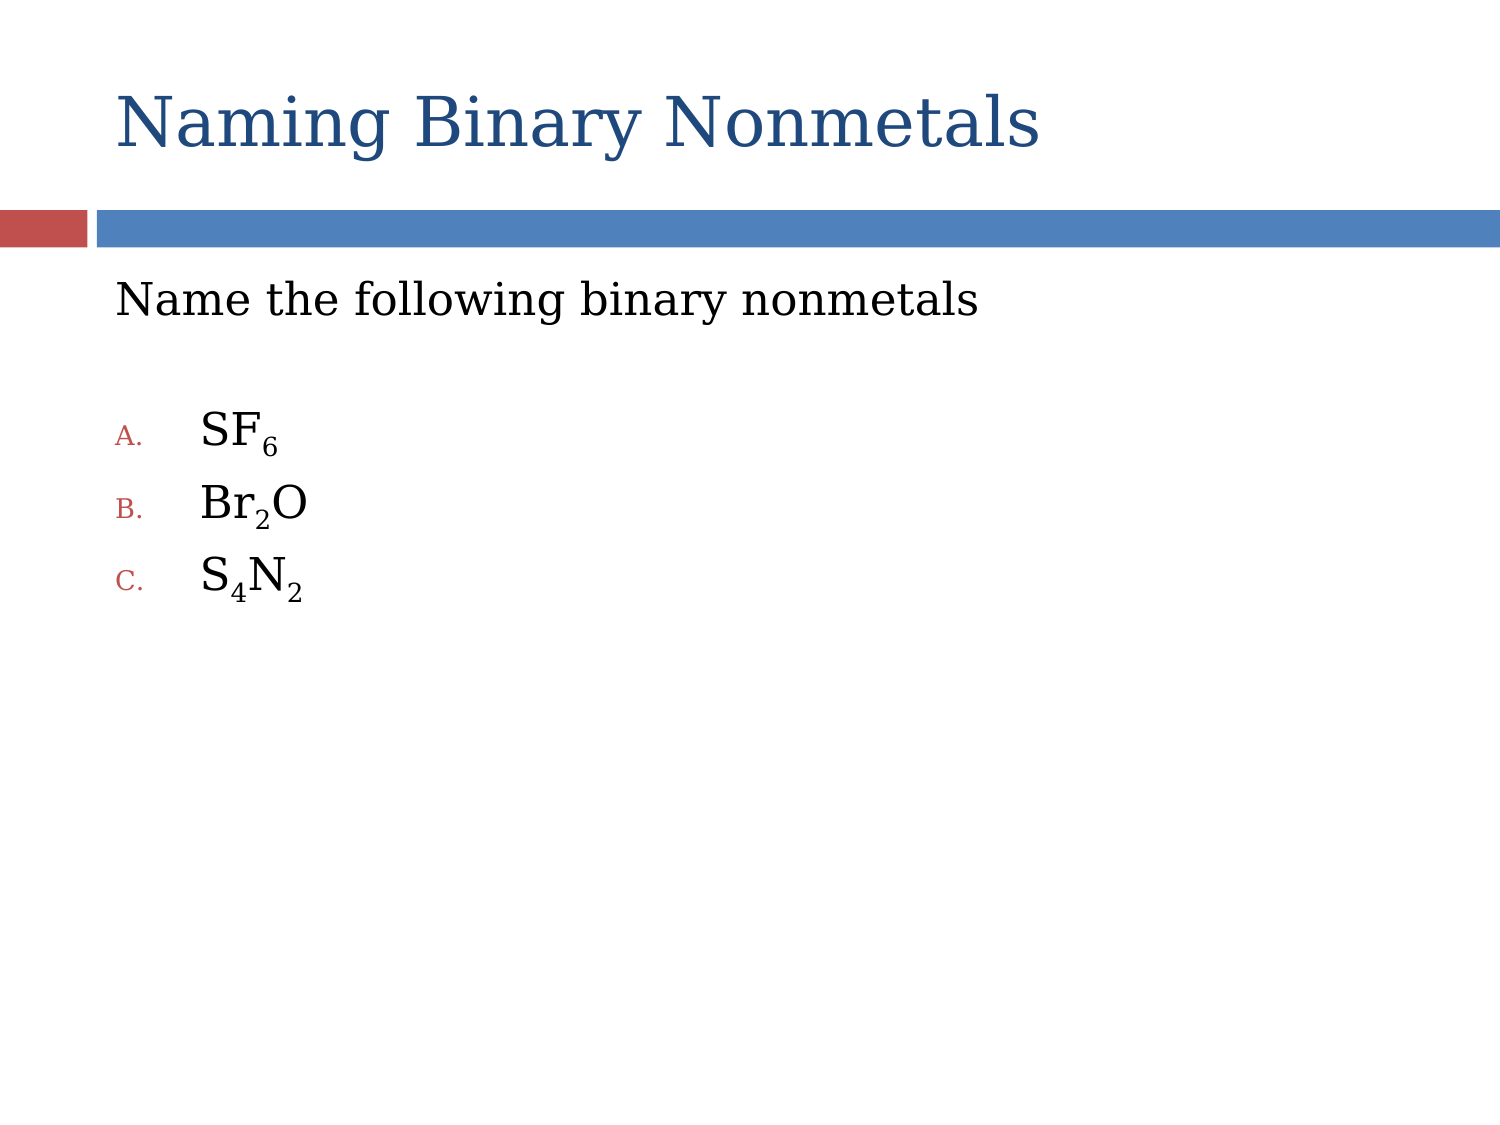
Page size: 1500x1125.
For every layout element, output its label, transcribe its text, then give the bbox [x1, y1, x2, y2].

title Naming Binary Nonmetals [100, 37, 1438, 200]
list Name the following binary nonmetals SF6 Br2O S4N2 [100, 262, 1438, 1000]
